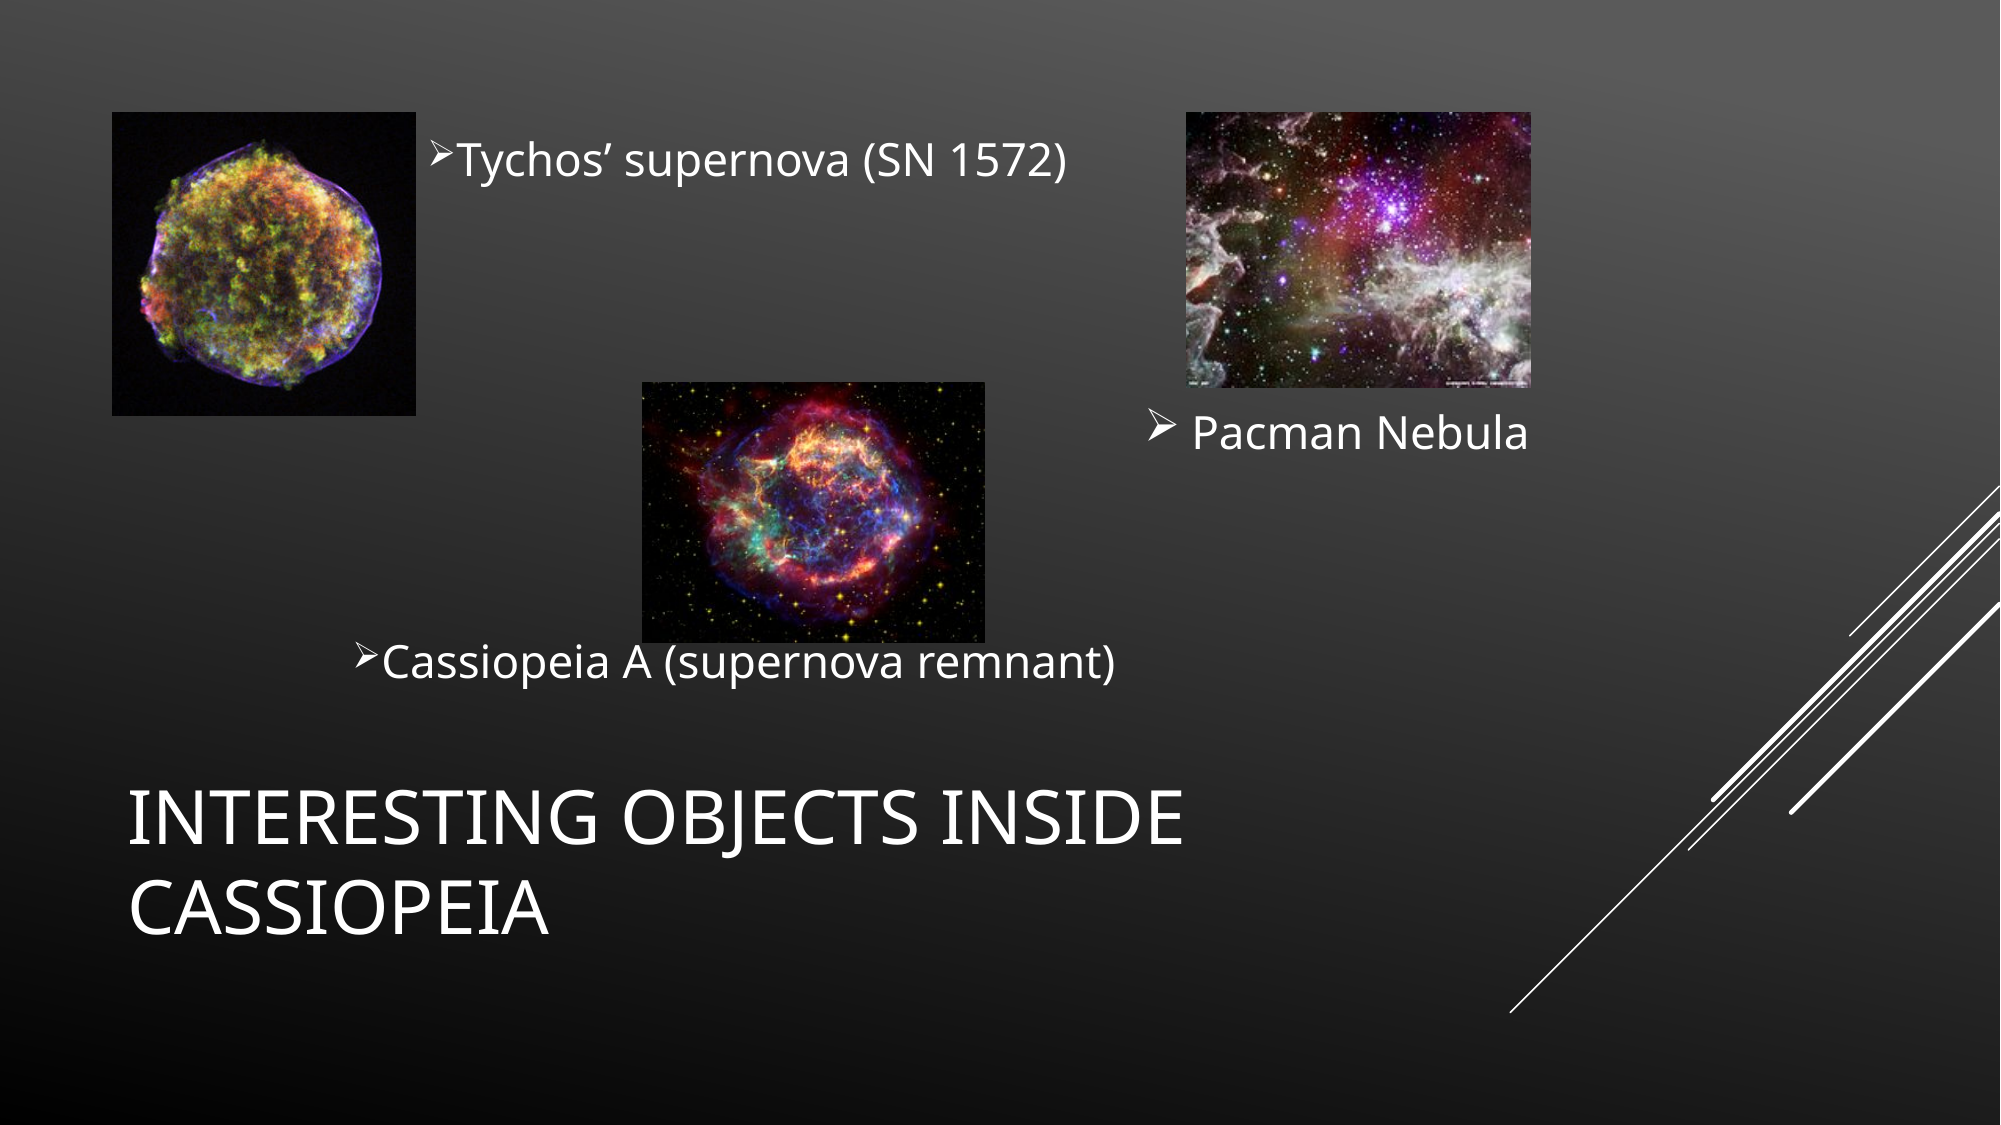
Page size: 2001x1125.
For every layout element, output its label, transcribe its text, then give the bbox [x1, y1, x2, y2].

picture [642, 381, 985, 643]
picture [1186, 112, 1531, 388]
text_box Pacman Nebula [1129, 396, 1614, 511]
list Tychos’ supernova (SN 1572) Cassiopeia A (supernova remnant) [112, 112, 1513, 706]
picture [111, 112, 416, 416]
title Interesting objects inside cassiopeia [112, 736, 1513, 984]
